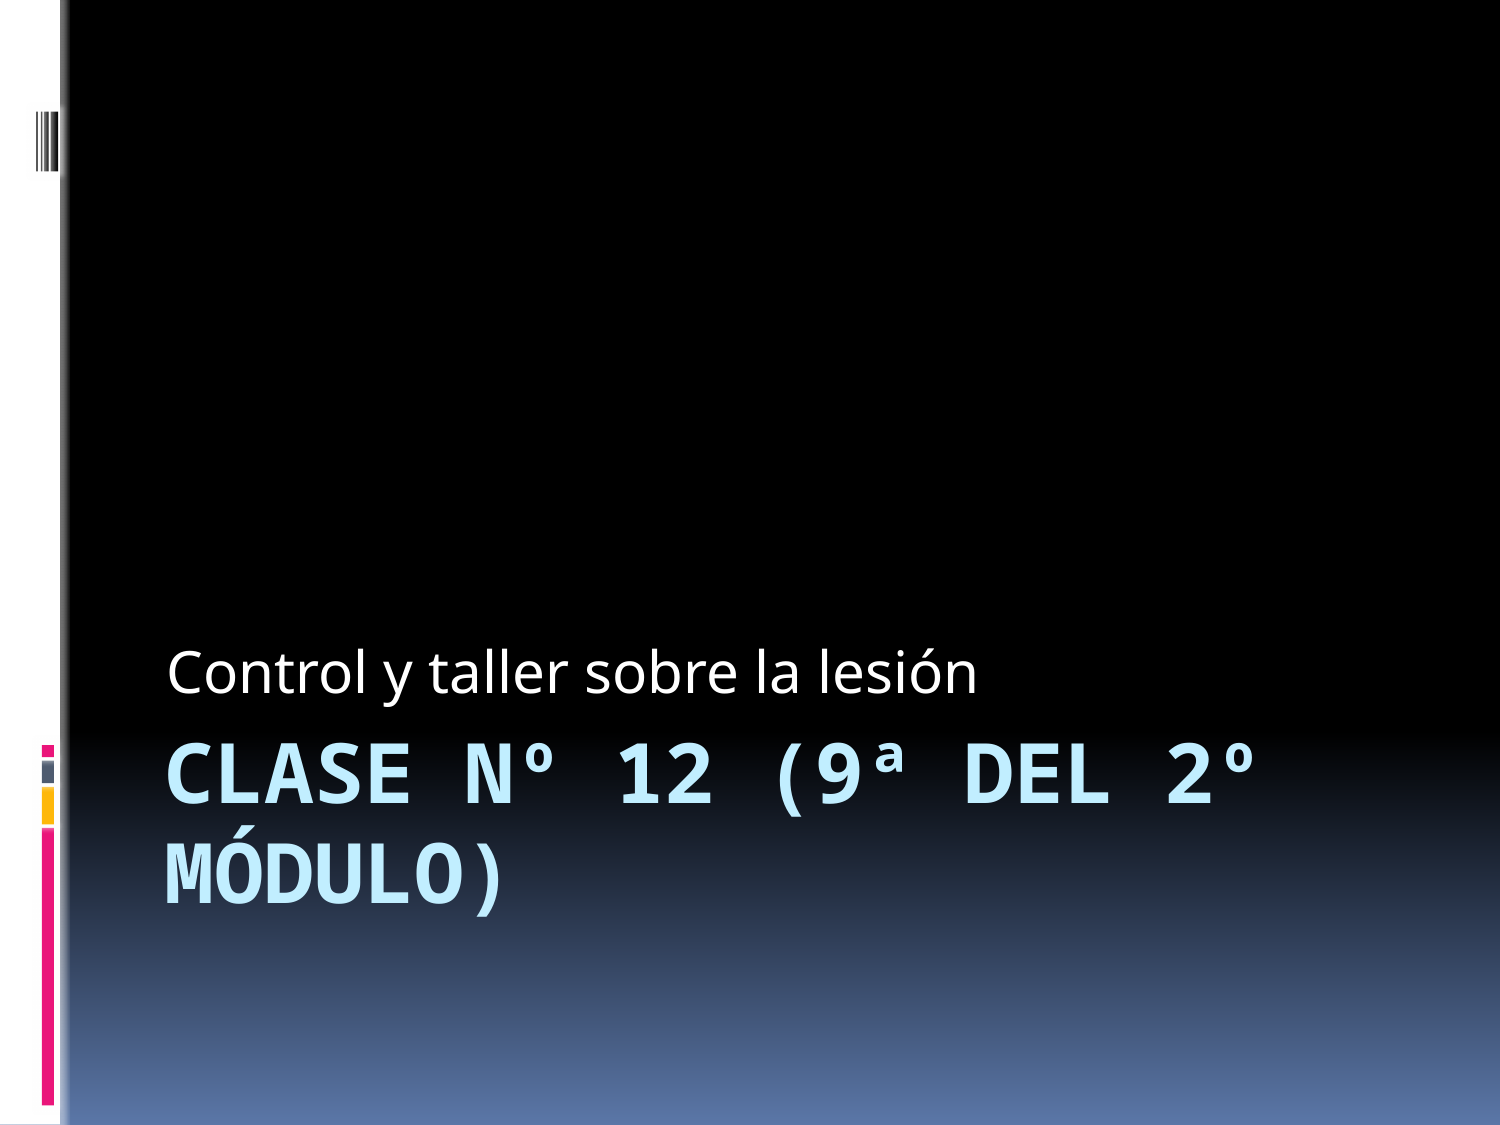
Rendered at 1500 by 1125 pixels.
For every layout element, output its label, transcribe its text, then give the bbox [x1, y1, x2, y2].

subtitle Control y taller sobre la lesión [149, 464, 1426, 713]
title Clase nº 12 (9ª del 2º módulo) [150, 713, 1425, 1037]
